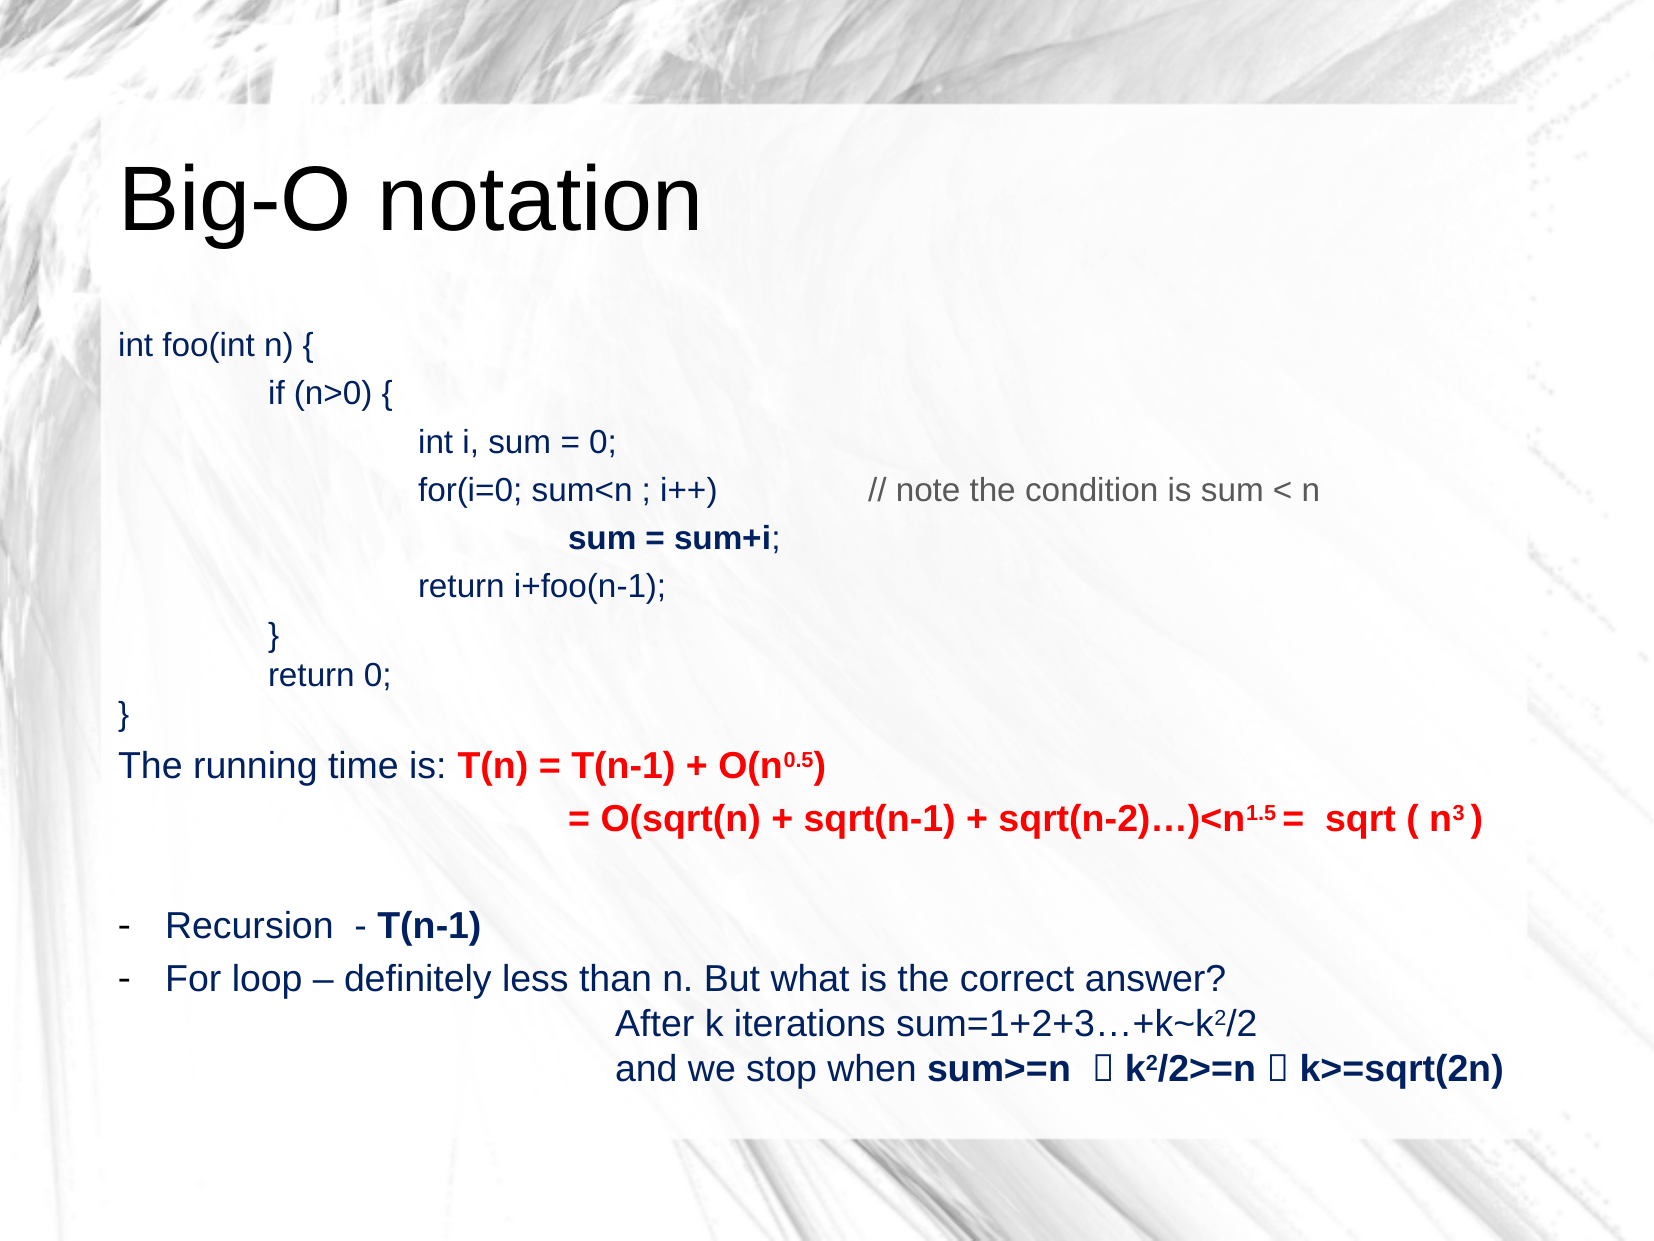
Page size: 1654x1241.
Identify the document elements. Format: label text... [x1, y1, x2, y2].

list int foo(int n) { if (n>0) { int i, sum = 0; for(i=0; sum<n ; i++) // note the condition is sum < n sum = sum+i; return i+foo(n-1); } return 0; } The running time is: T(n) = T(n-1) + O(n0.5) = O(sqrt(n) + sqrt(n-1) + sqrt(n-2)…)<n1.5 = sqrt ( n3 ) Recursion - T(n-1) For loop – definitely less than n. But what is the correct answer? After k iterations sum=1+2+3…+k~k2/2 and we stop when sum>=n  k2/2>=n  k>=sqrt(2n) [118, 319, 1571, 1109]
title Big-O notation [118, 93, 1506, 299]
picture [0, 0, 1654, 1241]
